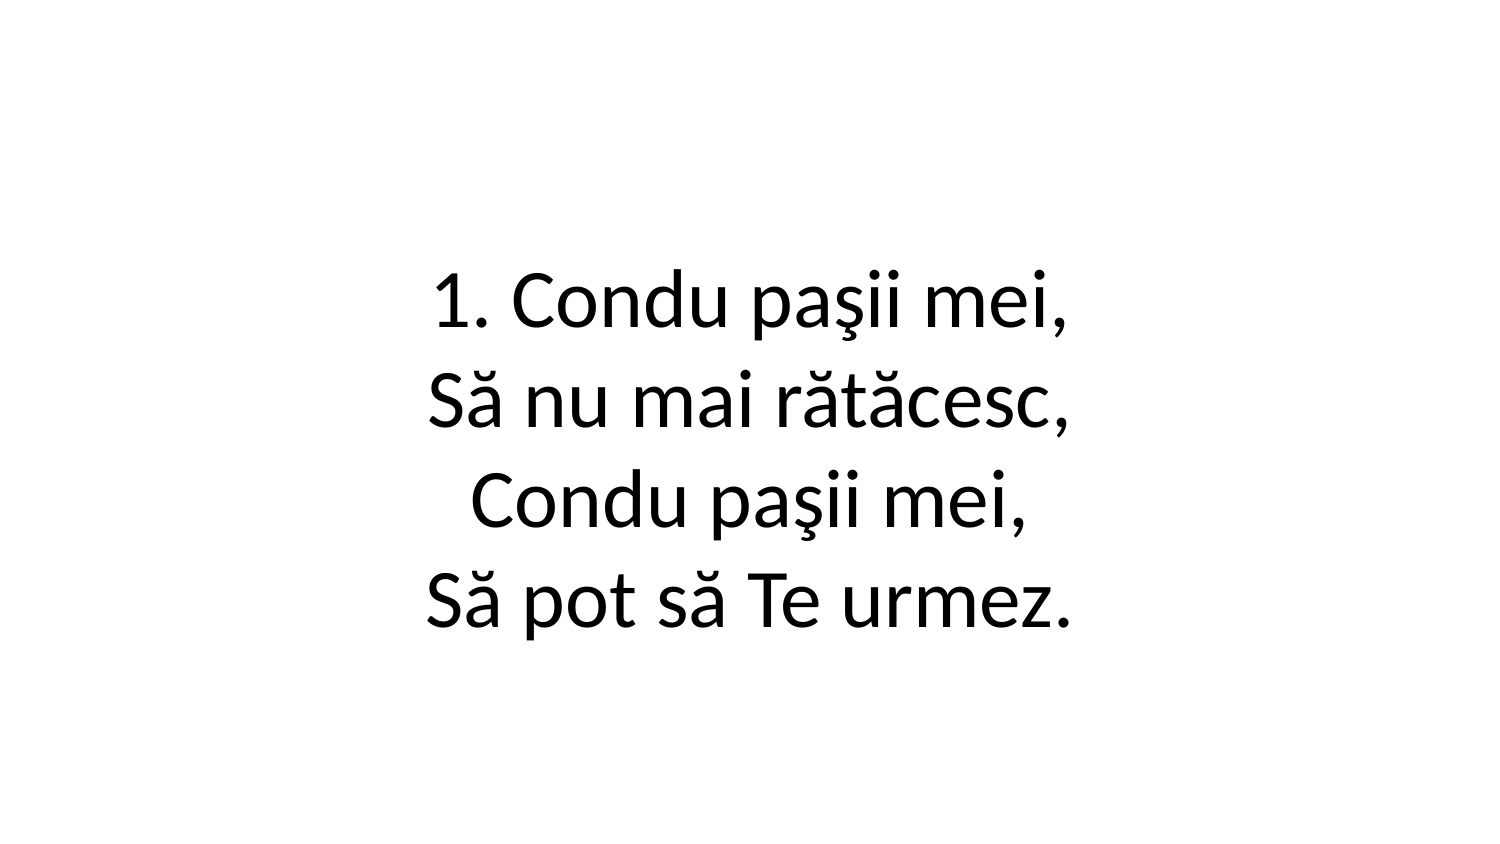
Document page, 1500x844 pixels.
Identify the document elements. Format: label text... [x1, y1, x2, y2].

text_box 1. Condu paşii mei, Să nu mai rătăcesc, Condu paşii mei, Să pot să Te urmez. [410, 192, 1090, 652]
